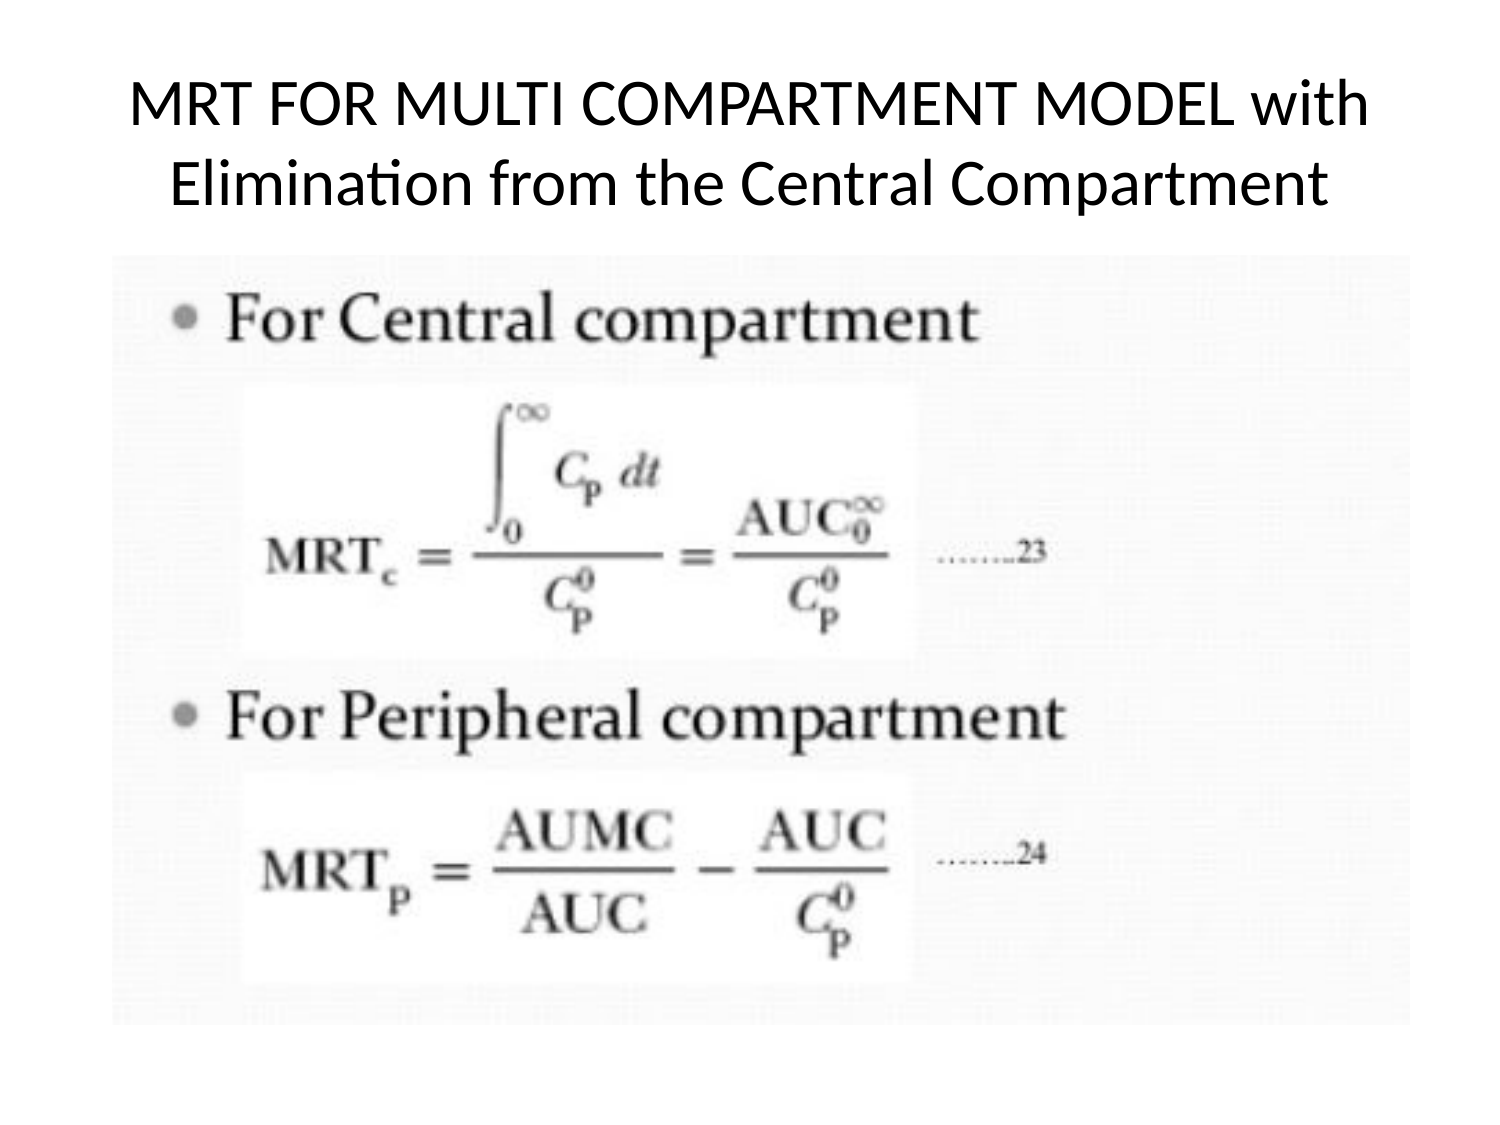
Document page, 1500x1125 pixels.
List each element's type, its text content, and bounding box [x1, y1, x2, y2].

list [112, 254, 1410, 1026]
title MRT FOR MULTI COMPARTMENT MODEL with Elimination from the Central Compartment [75, 45, 1425, 233]
